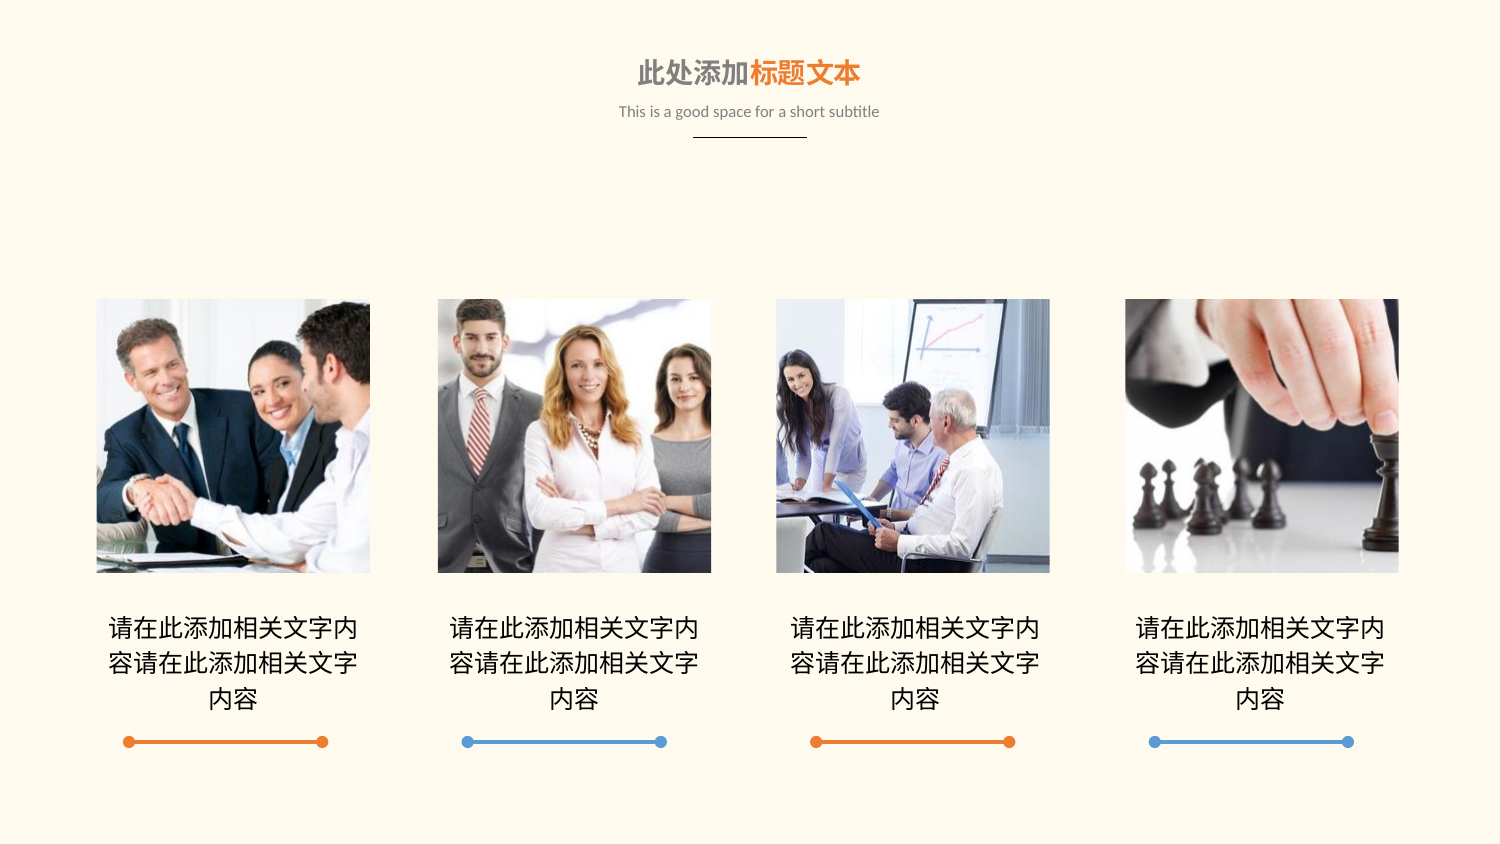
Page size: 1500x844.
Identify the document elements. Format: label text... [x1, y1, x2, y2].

text_box 请在此添加相关文字内容请在此添加相关文字内容 [1123, 600, 1398, 720]
text_box 请在此添加相关文字内容请在此添加相关文字内容 [96, 600, 370, 720]
picture [1125, 299, 1399, 573]
text_box 此处添加标题文本 [623, 47, 877, 93]
text_box 请在此添加相关文字内容请在此添加相关文字内容 [437, 600, 712, 720]
picture [776, 299, 1050, 573]
text_box 请在此添加相关文字内容请在此添加相关文字内容 [778, 600, 1053, 720]
picture [96, 299, 371, 573]
picture [437, 299, 712, 573]
text_box This is a good space for a short subtitle [603, 93, 895, 128]
